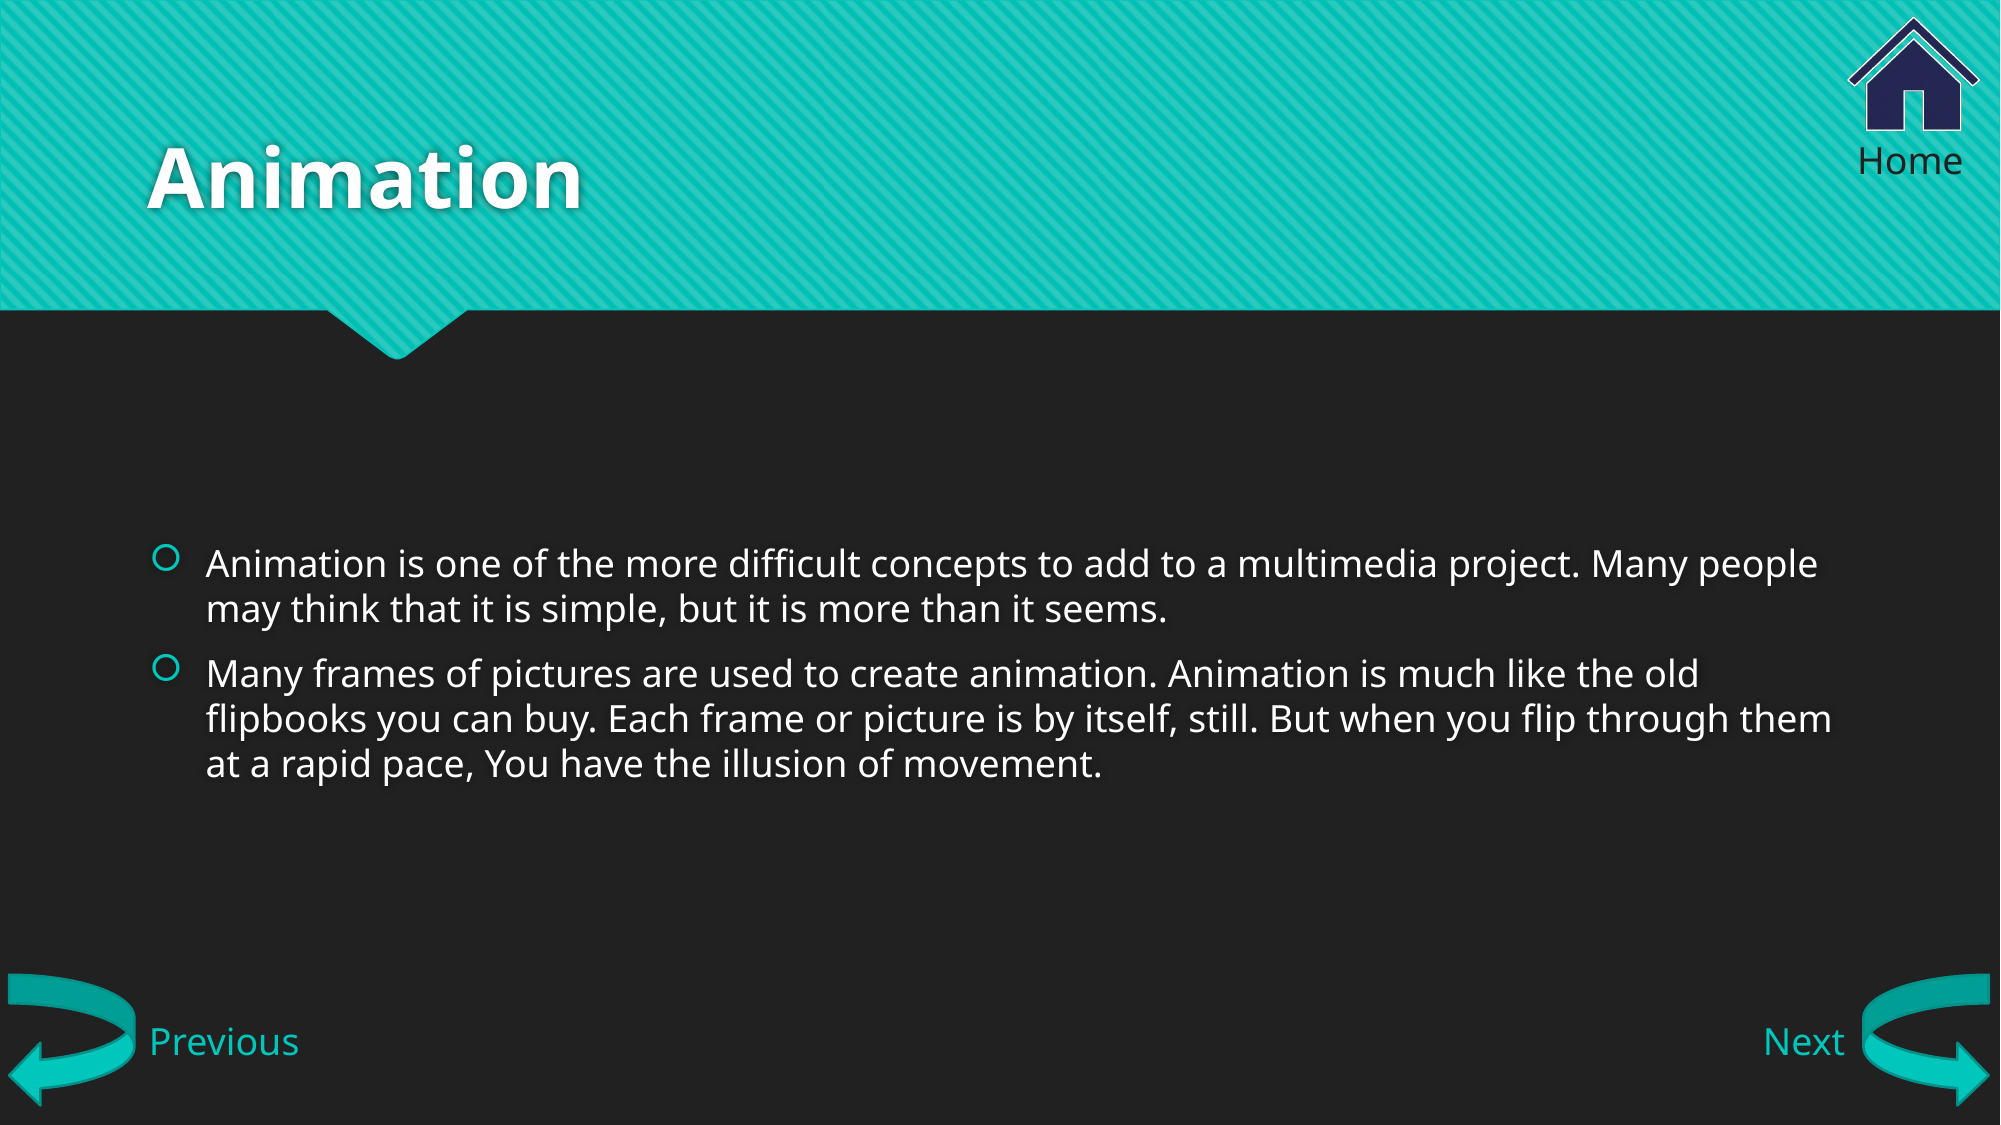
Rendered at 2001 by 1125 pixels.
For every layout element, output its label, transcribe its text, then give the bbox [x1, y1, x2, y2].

text_box Next [1748, 1010, 1864, 1071]
text_box [7, 973, 134, 1107]
title Animation [132, 73, 1868, 233]
picture [1838, 0, 1989, 149]
text_box [1864, 973, 1991, 1107]
list Animation is one of the more difficult concepts to add to a multimedia project. Many people may think that it is simple, but it is more than it seems. Many frames of pictures are used to create animation. Animation is much like the old flipbooks you can buy. Each frame or picture is by itself, still. But when you flip through them at a rapid pace, You have the illusion of movement. [134, 364, 1866, 962]
text_box Previous [134, 1010, 322, 1071]
text_box Home [1842, 149, 1985, 190]
